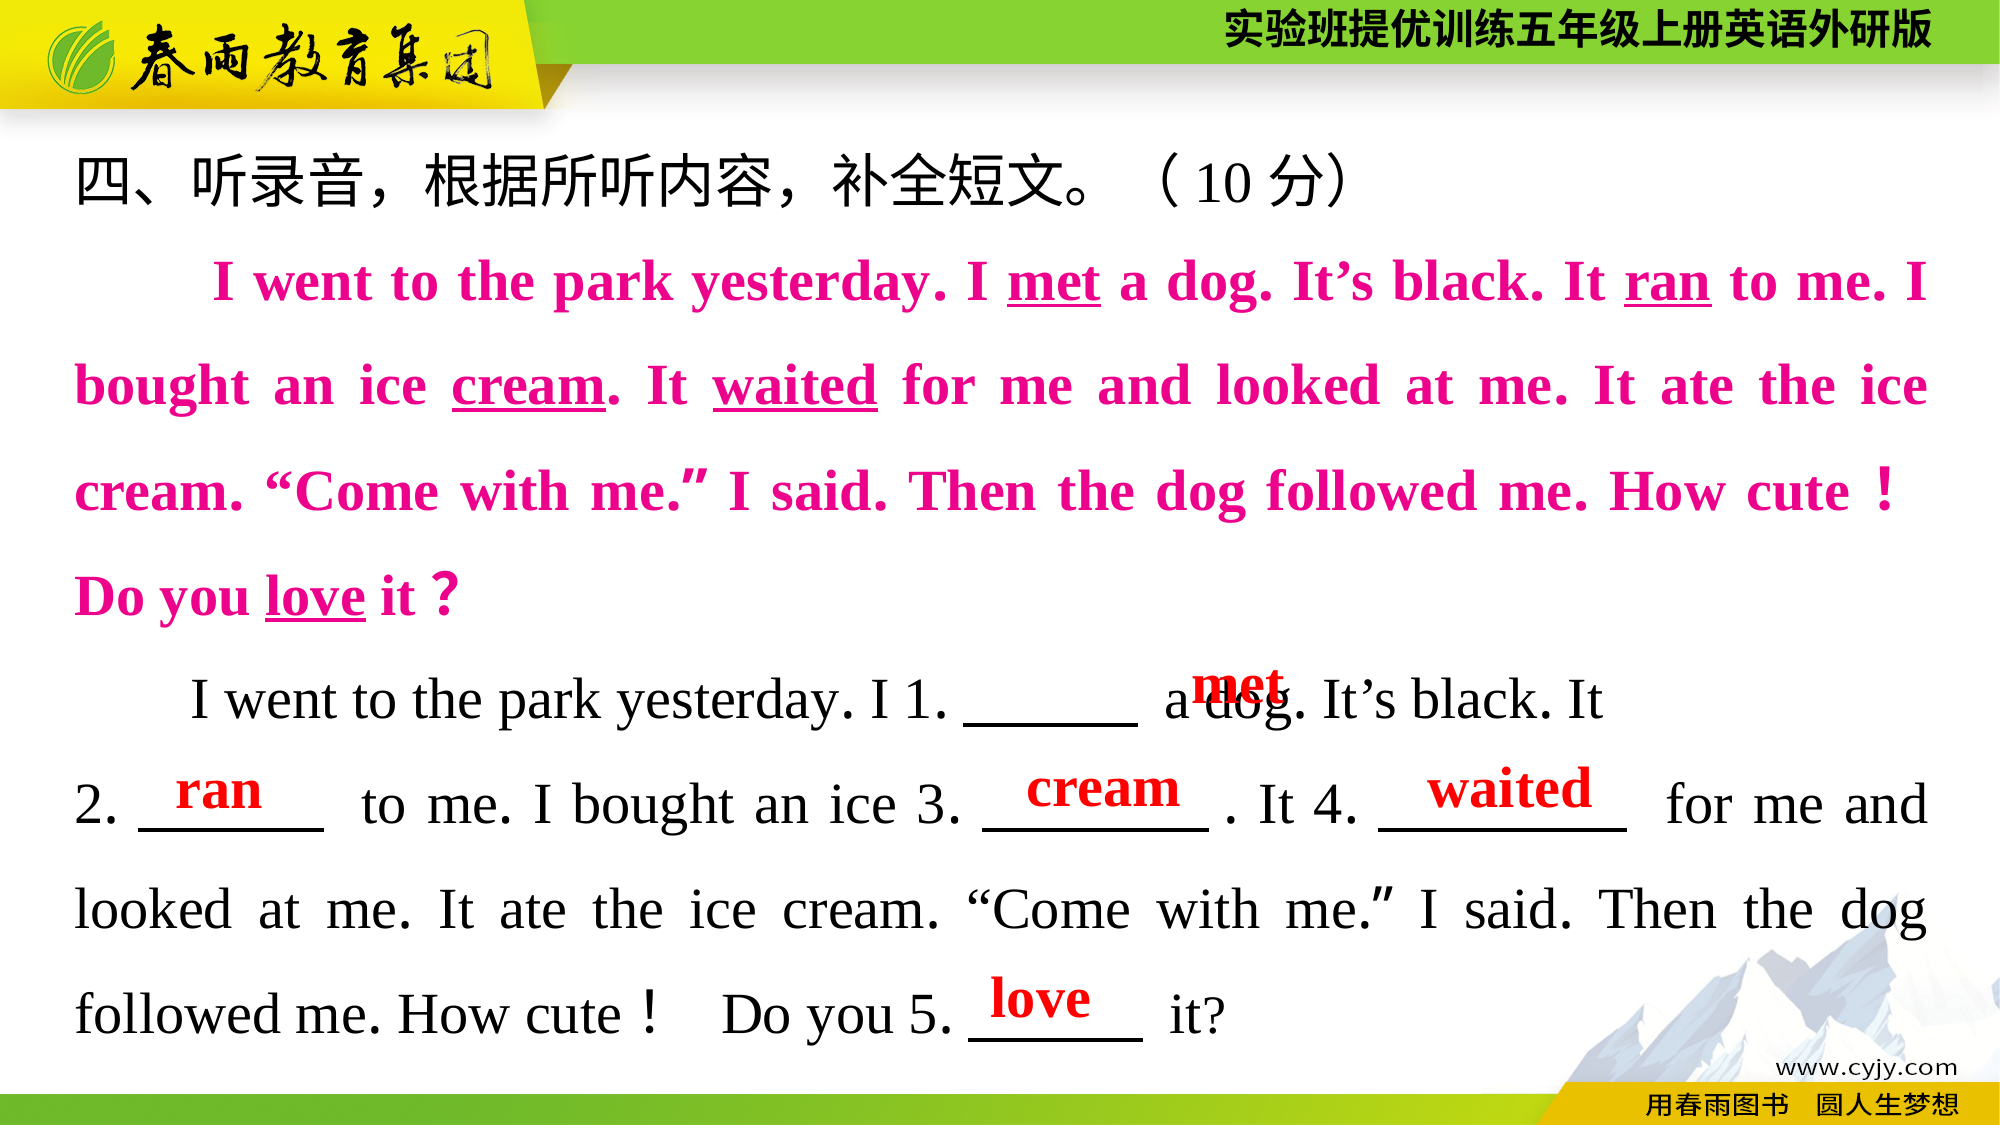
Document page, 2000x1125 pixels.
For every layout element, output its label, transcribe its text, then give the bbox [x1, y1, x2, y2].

text_box waited [1412, 742, 1608, 827]
text_box I went to the park yesterday. I 1. a dog. It’s black. It 2. to me. I bought an ice 3. . It 4. for me and looked at me. It ate the ice cream. “Come with me.” I said. Then the dog followed me. How cute！ Do you 5. it? [59, 617, 1944, 1053]
text_box ran [160, 742, 279, 828]
picture [0, 0, 2000, 1125]
text_box love [975, 951, 1107, 1037]
text_box I went to the park yesterday. I met a dog. It’s black. It ran to me. I bought an ice cream. It waited for me and looked at me. It ate the ice cream. “Come with me.” I said. Then the dog followed me. How cute！ Do you love it？ [59, 199, 1944, 617]
text_box cream [1012, 741, 1196, 826]
list 四、听录音，根据所听内容，补全短文。（10分） [59, 101, 1944, 199]
text_box met [1176, 638, 1300, 723]
